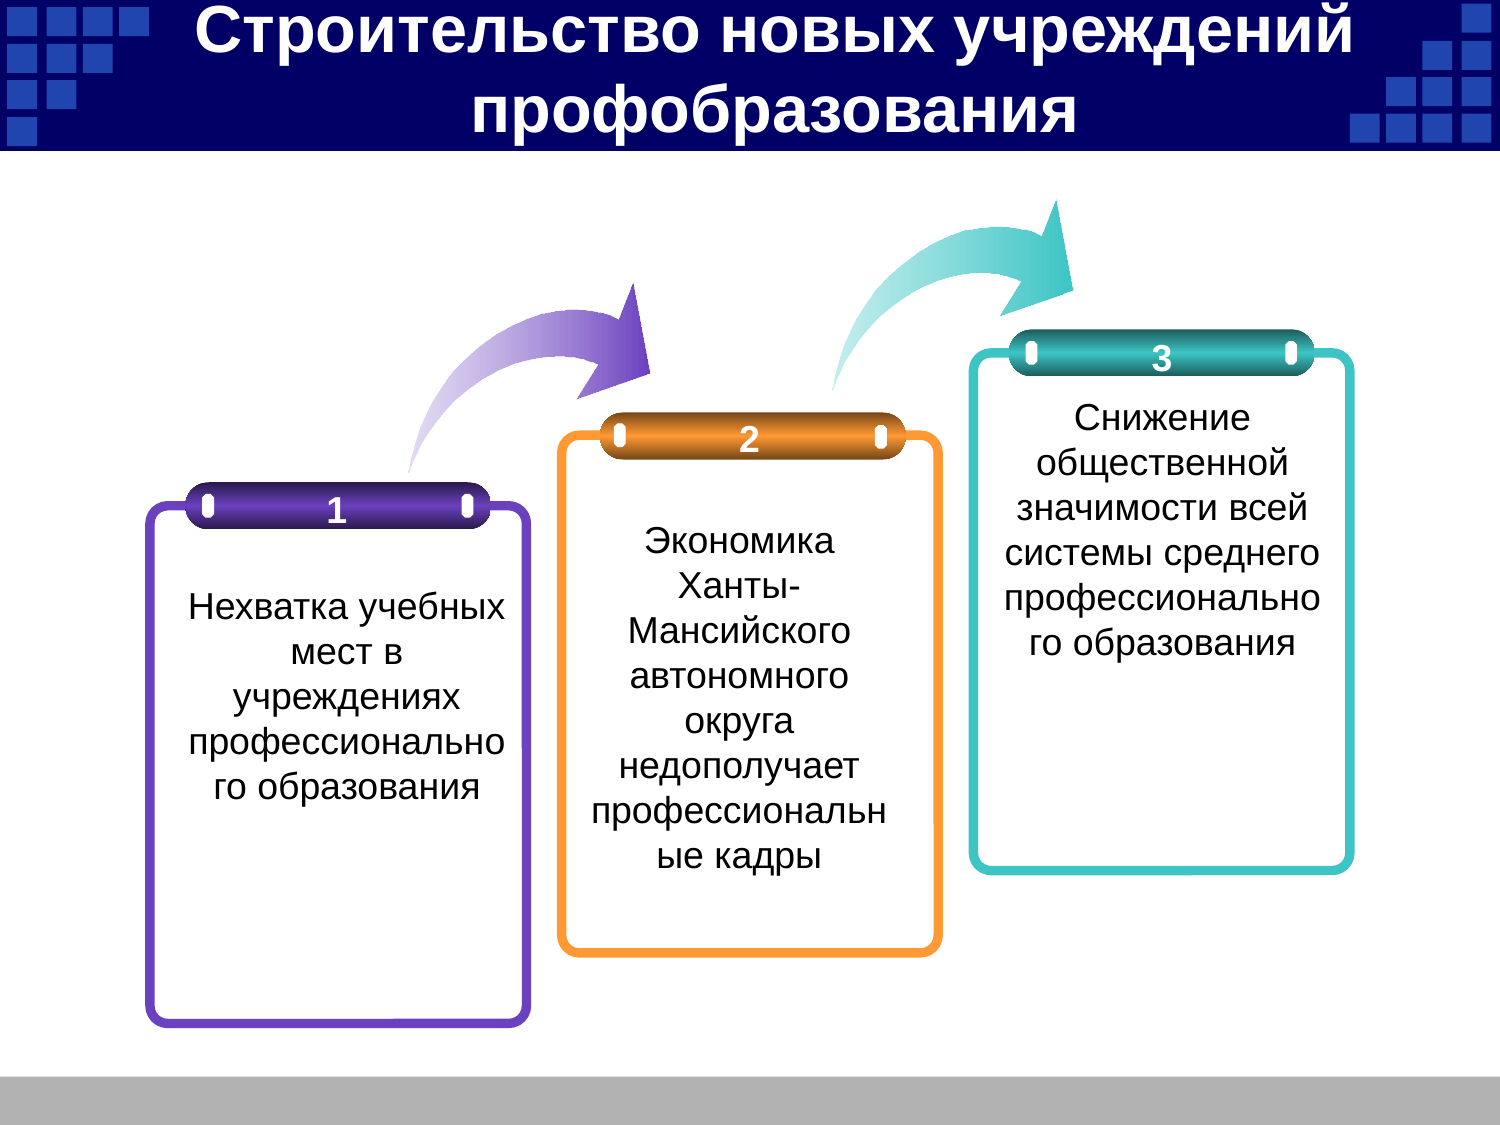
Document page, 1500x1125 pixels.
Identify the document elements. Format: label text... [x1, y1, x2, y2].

title Строительство новых учреждений профобразования [116, 19, 1434, 112]
text_box [832, 199, 1073, 390]
text_box 2 [724, 407, 775, 468]
text_box [1188, 329, 1315, 377]
text_box [408, 282, 650, 473]
text_box Снижение общественной значимости всей системы среднего профессионального образования [987, 385, 1338, 671]
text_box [149, 477, 530, 1024]
text_box 3 [1136, 326, 1188, 385]
text_box [1285, 341, 1297, 365]
text_box [973, 352, 1350, 871]
text_box Экономика Ханты-Мансийского автономного округа недополучает профессиональные кадры [564, 508, 915, 884]
text_box [775, 412, 906, 460]
text_box [613, 423, 626, 448]
text_box [1025, 341, 1038, 365]
text_box [874, 425, 887, 449]
text_box [561, 435, 939, 953]
text_box [1008, 329, 1136, 377]
text_box [600, 412, 724, 460]
